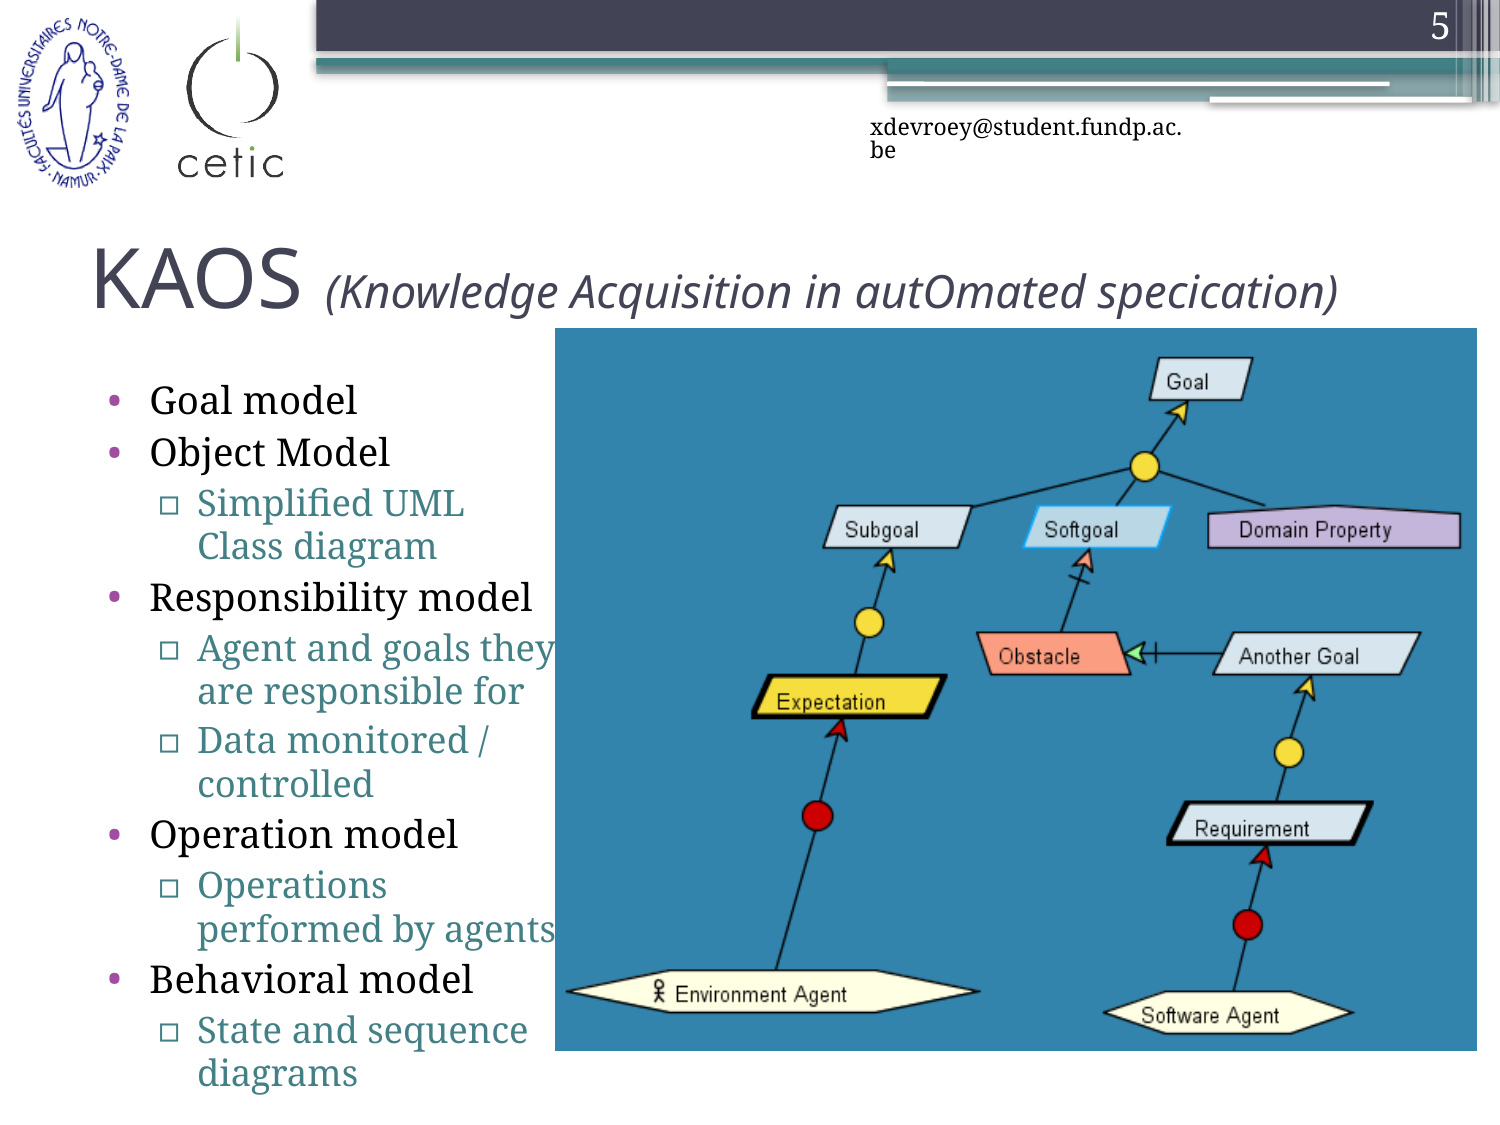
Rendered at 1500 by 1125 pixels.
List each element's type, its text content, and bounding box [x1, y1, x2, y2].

picture [17, 18, 129, 188]
slide_number 5 [1341, 0, 1466, 61]
title KAOS (Knowledge Acquisition in autOmated specication) [75, 187, 1425, 363]
picture [175, 11, 285, 180]
list Goal model Object Model Simplified UML Class diagram Responsibility model Agent and goals they are responsible for Data monitored / controlled Operation model Operations performed by agents Behavioral model State and sequence diagrams [75, 368, 575, 1112]
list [554, 327, 1477, 1051]
footer xdevroey@student.fundp.ac.be [855, 105, 1209, 181]
